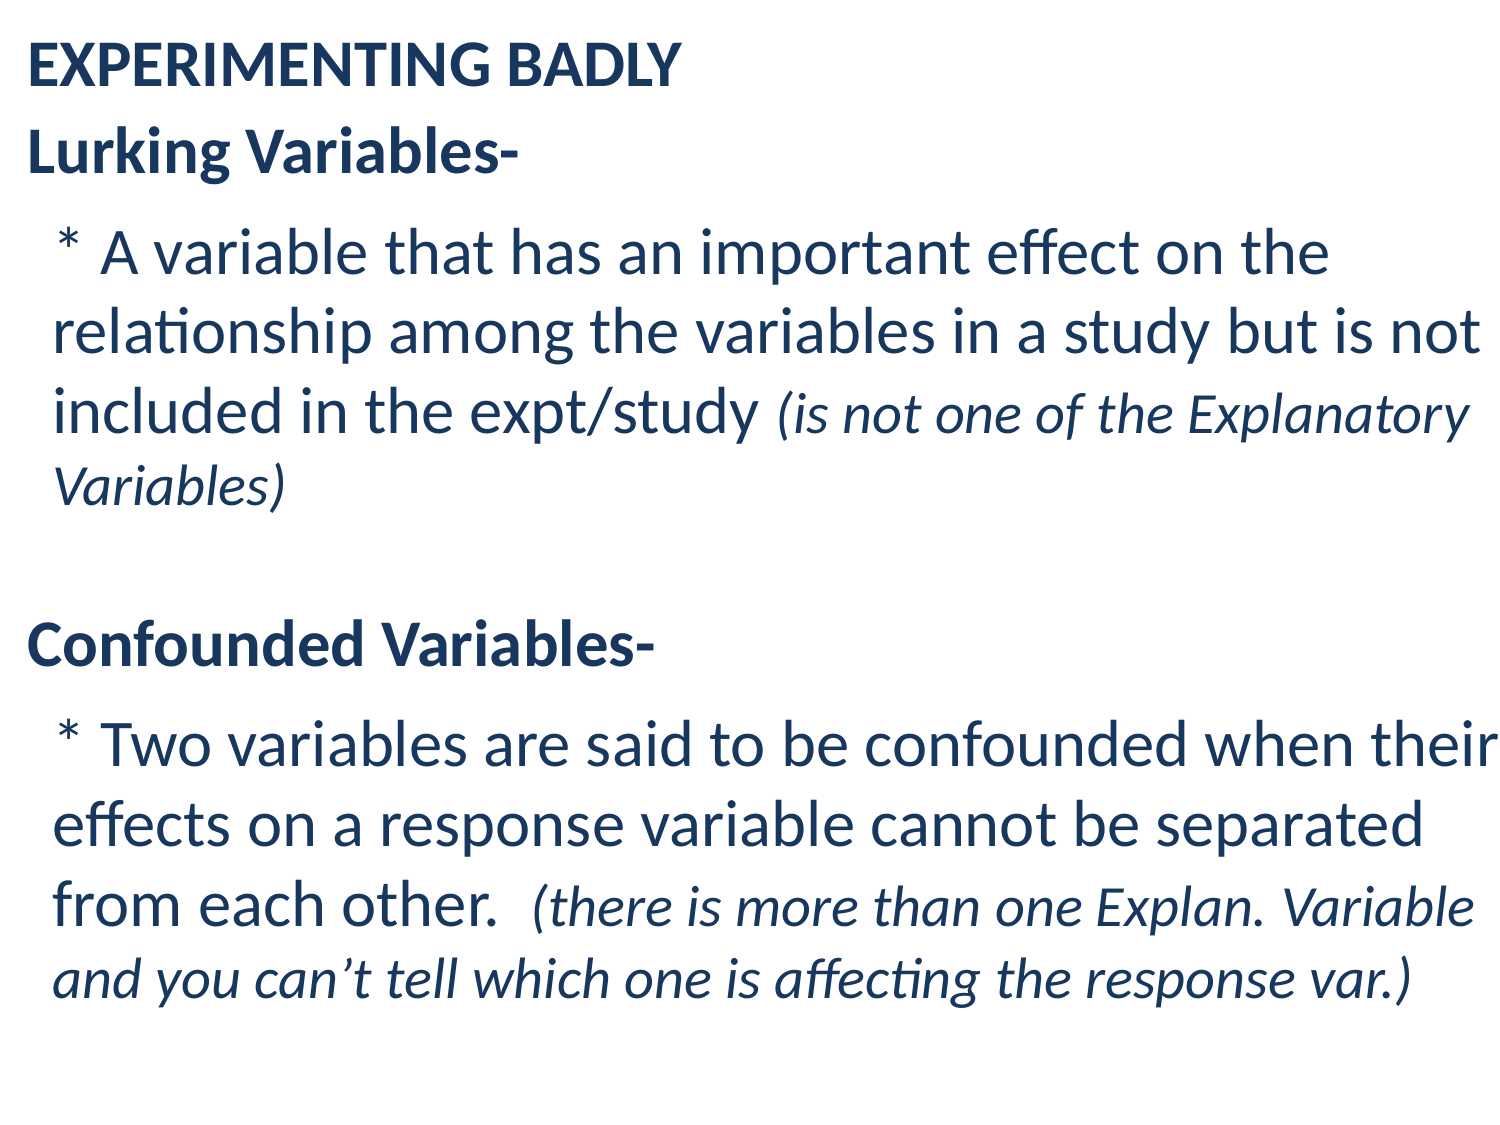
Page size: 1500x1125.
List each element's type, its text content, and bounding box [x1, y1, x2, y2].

text_box Lurking Variables- [12, 99, 1500, 195]
text_box EXPERIMENTING BADLY [12, 12, 1500, 99]
text_box Confounded Variables- [12, 592, 1500, 688]
text_box * Two variables are said to be confounded when their effects on a response variable cannot be separated from each other. (there is more than one Explan. Variable and you can’t tell which one is affecting the response var.) [37, 692, 1500, 1017]
text_box * A variable that has an important effect on the relationship among the variables in a study but is not included in the expt/study (is not one of the Explanatory Variables) [37, 200, 1500, 525]
